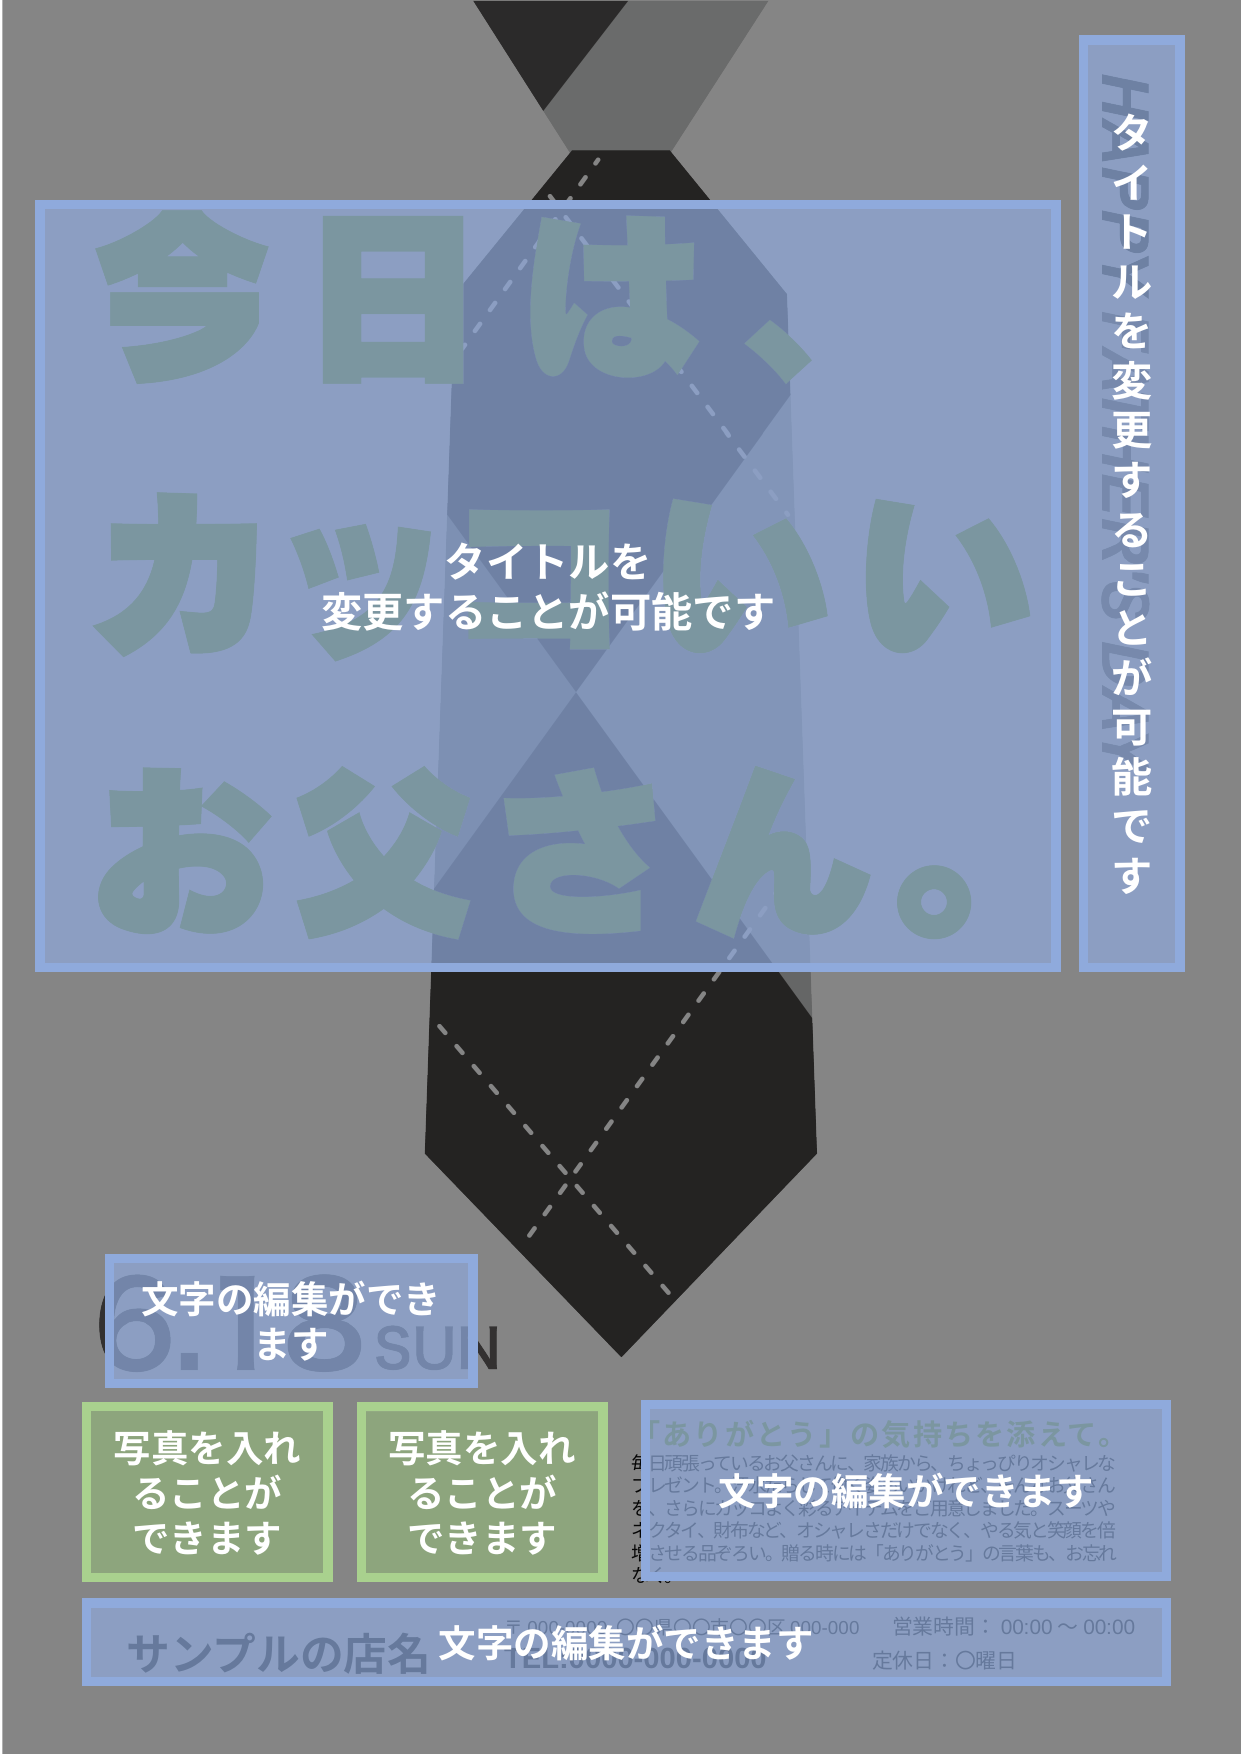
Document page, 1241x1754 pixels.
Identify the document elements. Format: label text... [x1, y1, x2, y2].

text_box 写真を入れることが できます [85, 1406, 329, 1578]
text_box [1, 0, 1241, 1754]
picture [74, 192, 1048, 957]
text_box 写真を入れることが できます [360, 1406, 604, 1578]
text_box タイトルを 変更することが可能です [39, 204, 1057, 968]
text_box 文字の編集ができます [85, 1602, 1168, 1683]
text_box タイトルを 変更することが可能です [1083, 39, 1181, 968]
picture [81, 1256, 515, 1390]
picture [1083, 56, 1167, 794]
text_box 文字の編集ができます [645, 1404, 1168, 1578]
